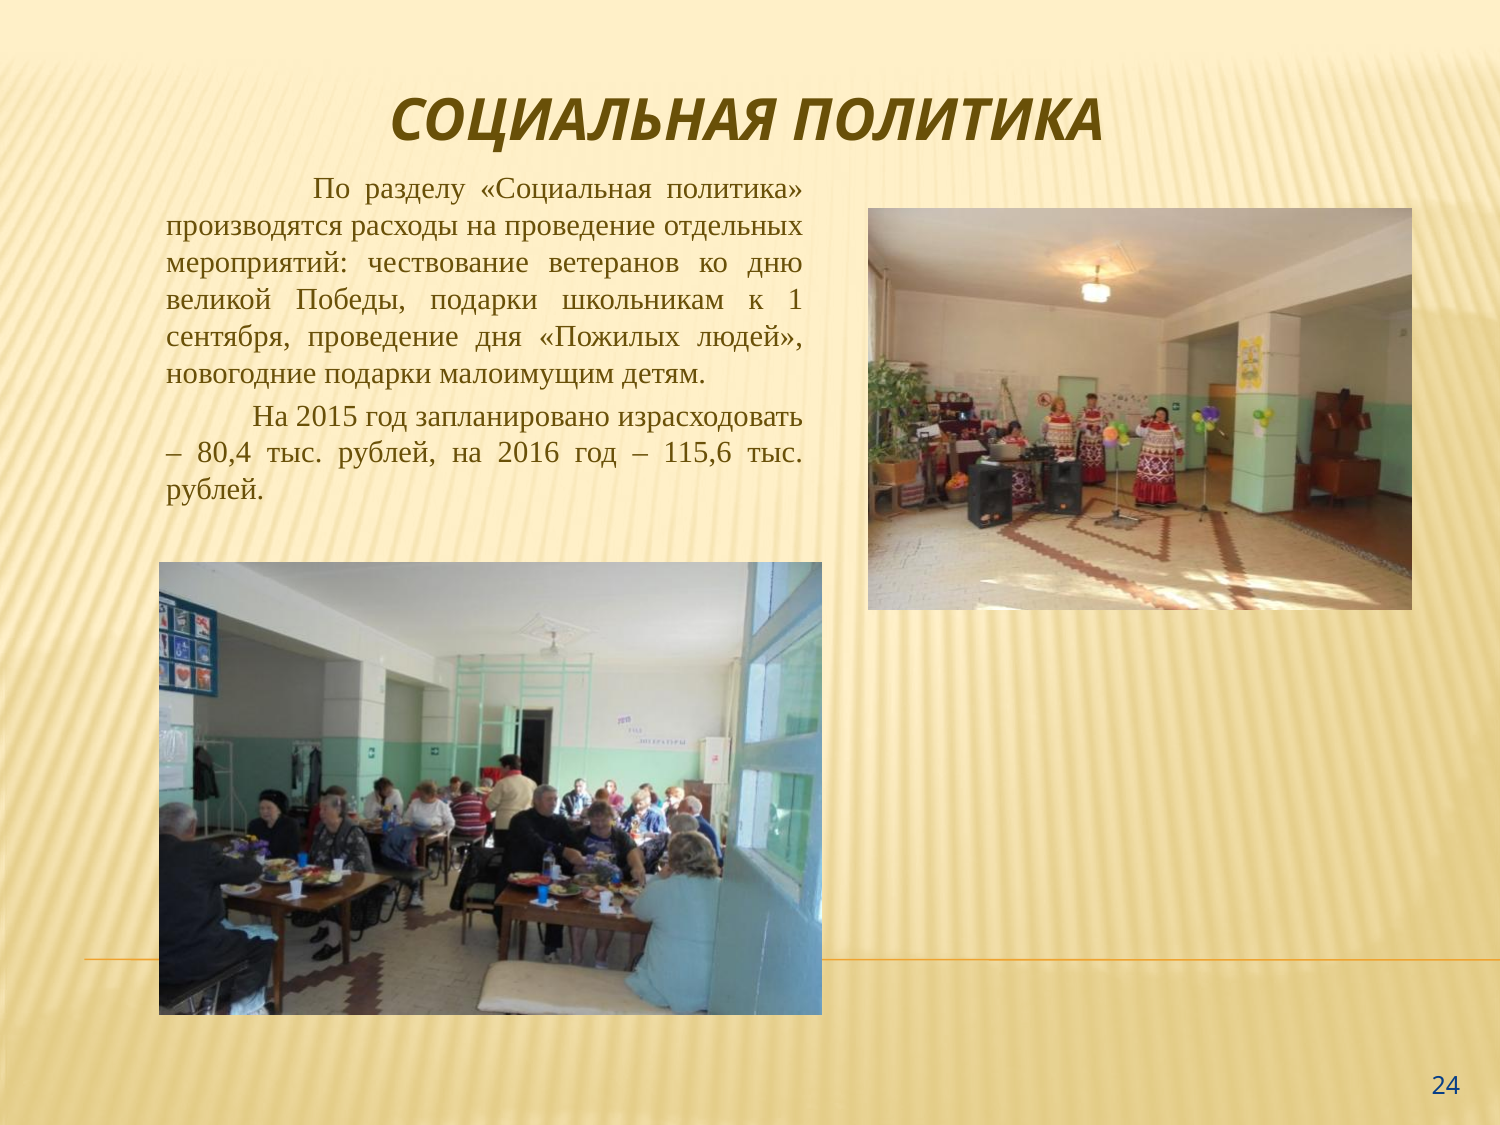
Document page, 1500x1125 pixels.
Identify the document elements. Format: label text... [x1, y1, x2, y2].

picture [159, 562, 822, 1015]
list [867, 207, 1412, 611]
title Социальная политика [165, 73, 1329, 161]
list По разделу «Социальная политика» производятся расходы на проведение отдельных мероприятий: чествование ветеранов ко дню великой Победы, подарки школьникам к 1 сентября, проведение дня «Пожилых людей», новогодние подарки малоимущим детям. На 2015 год запланировано израсходовать – 80,4 тыс. рублей, на 2016 год – 115,6 тыс. рублей. [151, 160, 819, 551]
slide_number 24 [1350, 1062, 1475, 1103]
